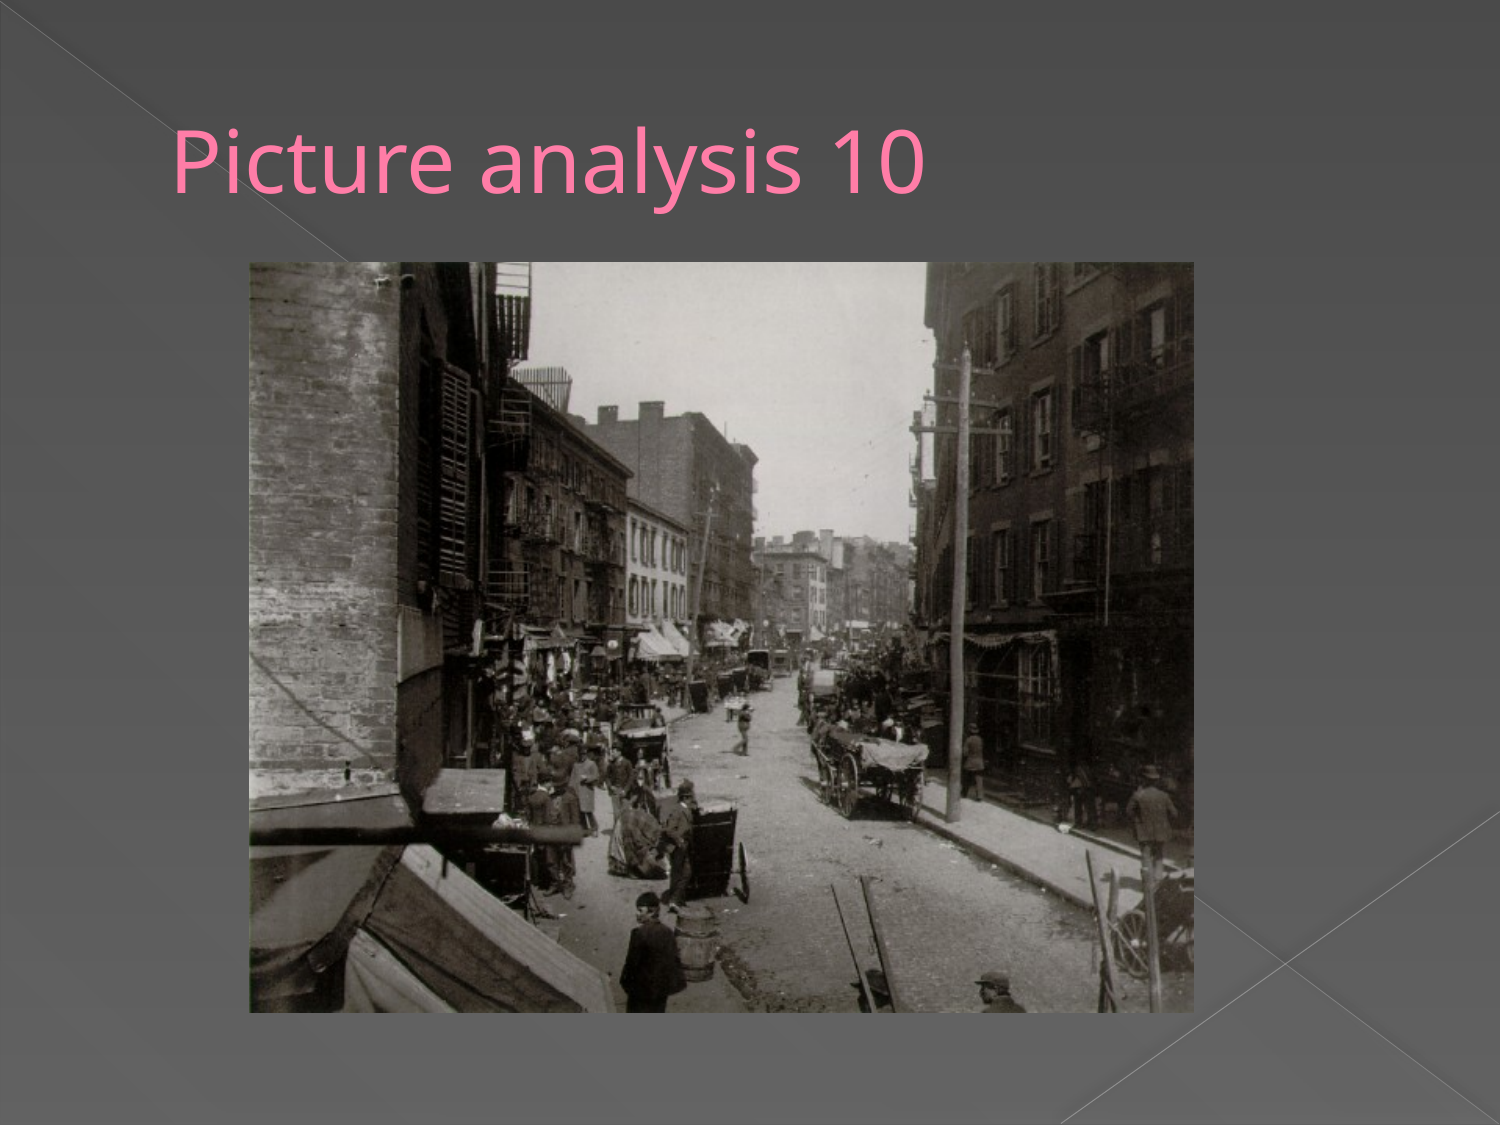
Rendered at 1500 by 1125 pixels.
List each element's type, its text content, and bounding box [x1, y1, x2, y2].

title Picture analysis 10 [75, 43, 1425, 274]
picture [249, 262, 1194, 1013]
